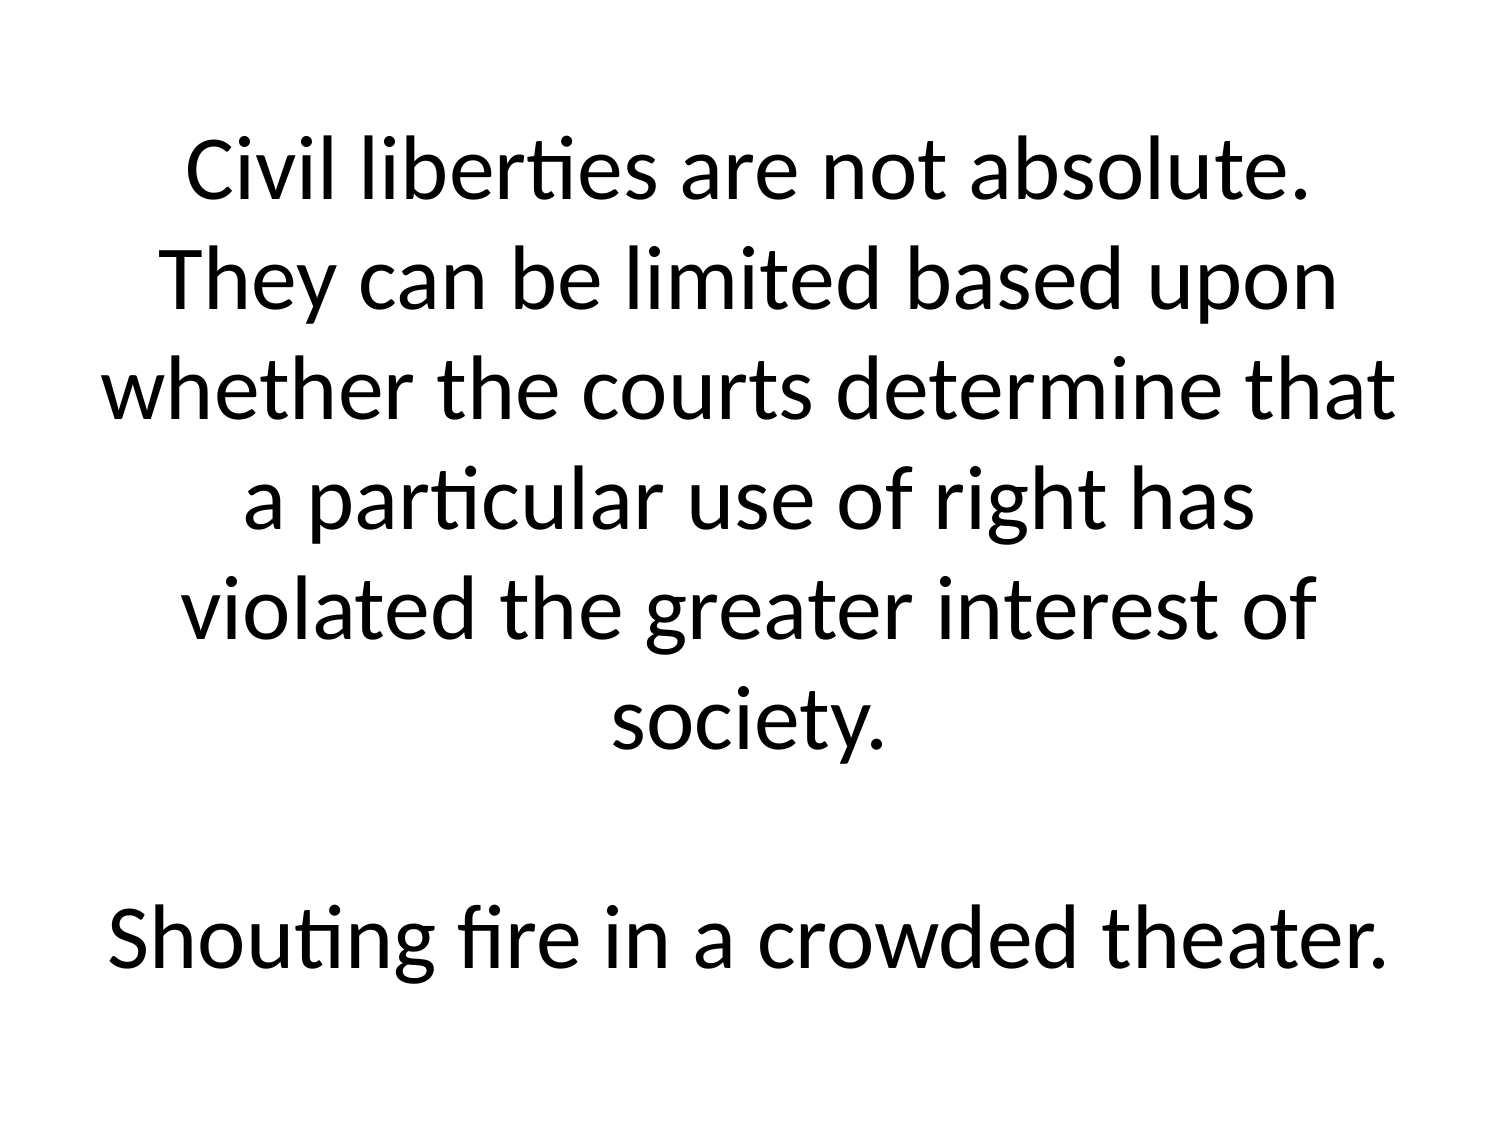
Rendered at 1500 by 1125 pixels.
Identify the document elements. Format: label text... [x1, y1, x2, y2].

title Civil liberties are not absolute. They can be limited based upon whether the courts determine that a particular use of right has violated the greater interest of society. Shouting fire in a crowded theater. [74, 44, 1426, 1051]
